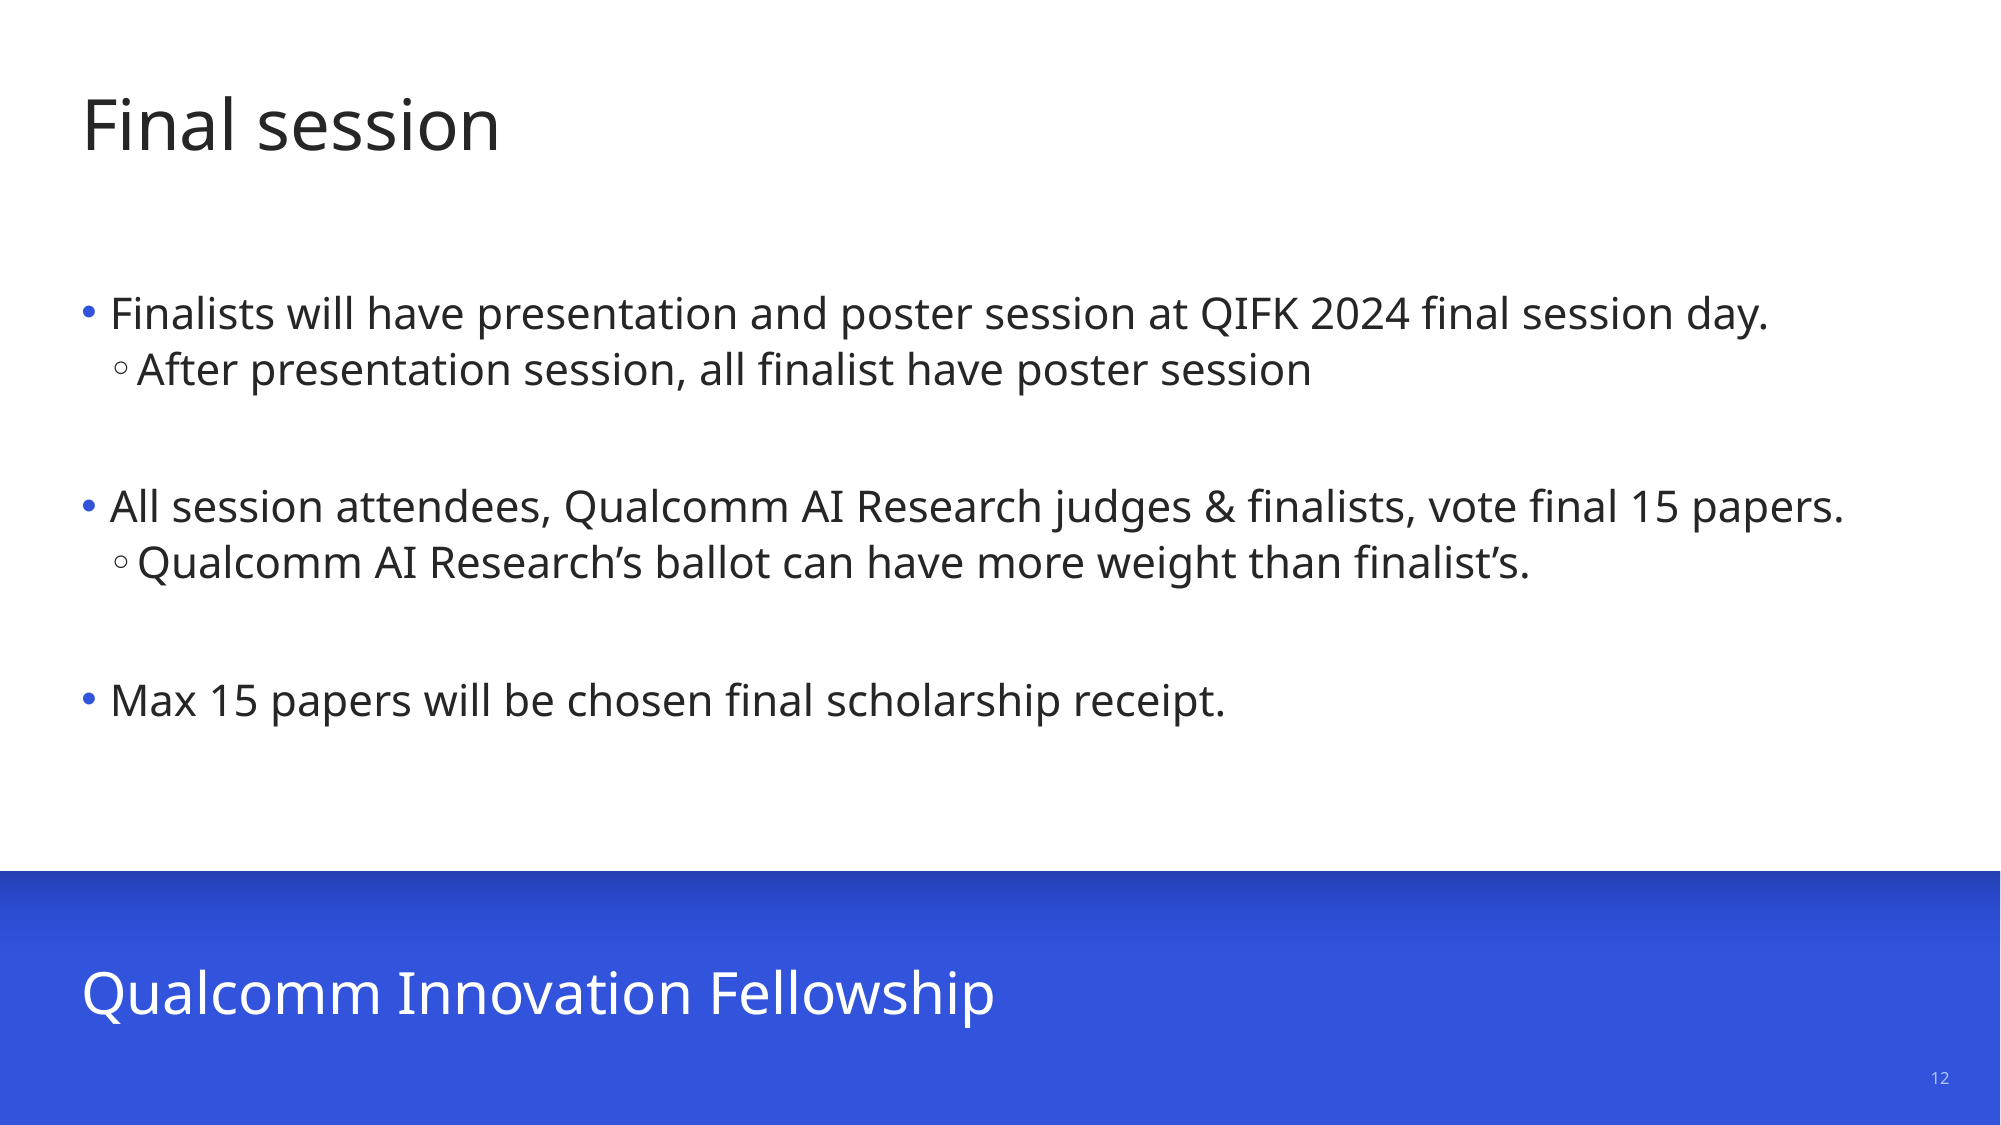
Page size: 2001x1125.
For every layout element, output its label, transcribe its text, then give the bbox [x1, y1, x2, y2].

list Qualcomm Innovation Fellowship [81, 919, 1917, 1073]
title Final session [81, 94, 1917, 165]
list Finalists will have presentation and poster session at QIFK 2024 final session day. After presentation session, all finalist have poster session All session attendees, Qualcomm AI Research judges & finalists, vote final 15 papers. Qualcomm AI Research’s ballot can have more weight than finalist’s. Max 15 papers will be chosen final scholarship receipt. [81, 281, 1917, 788]
